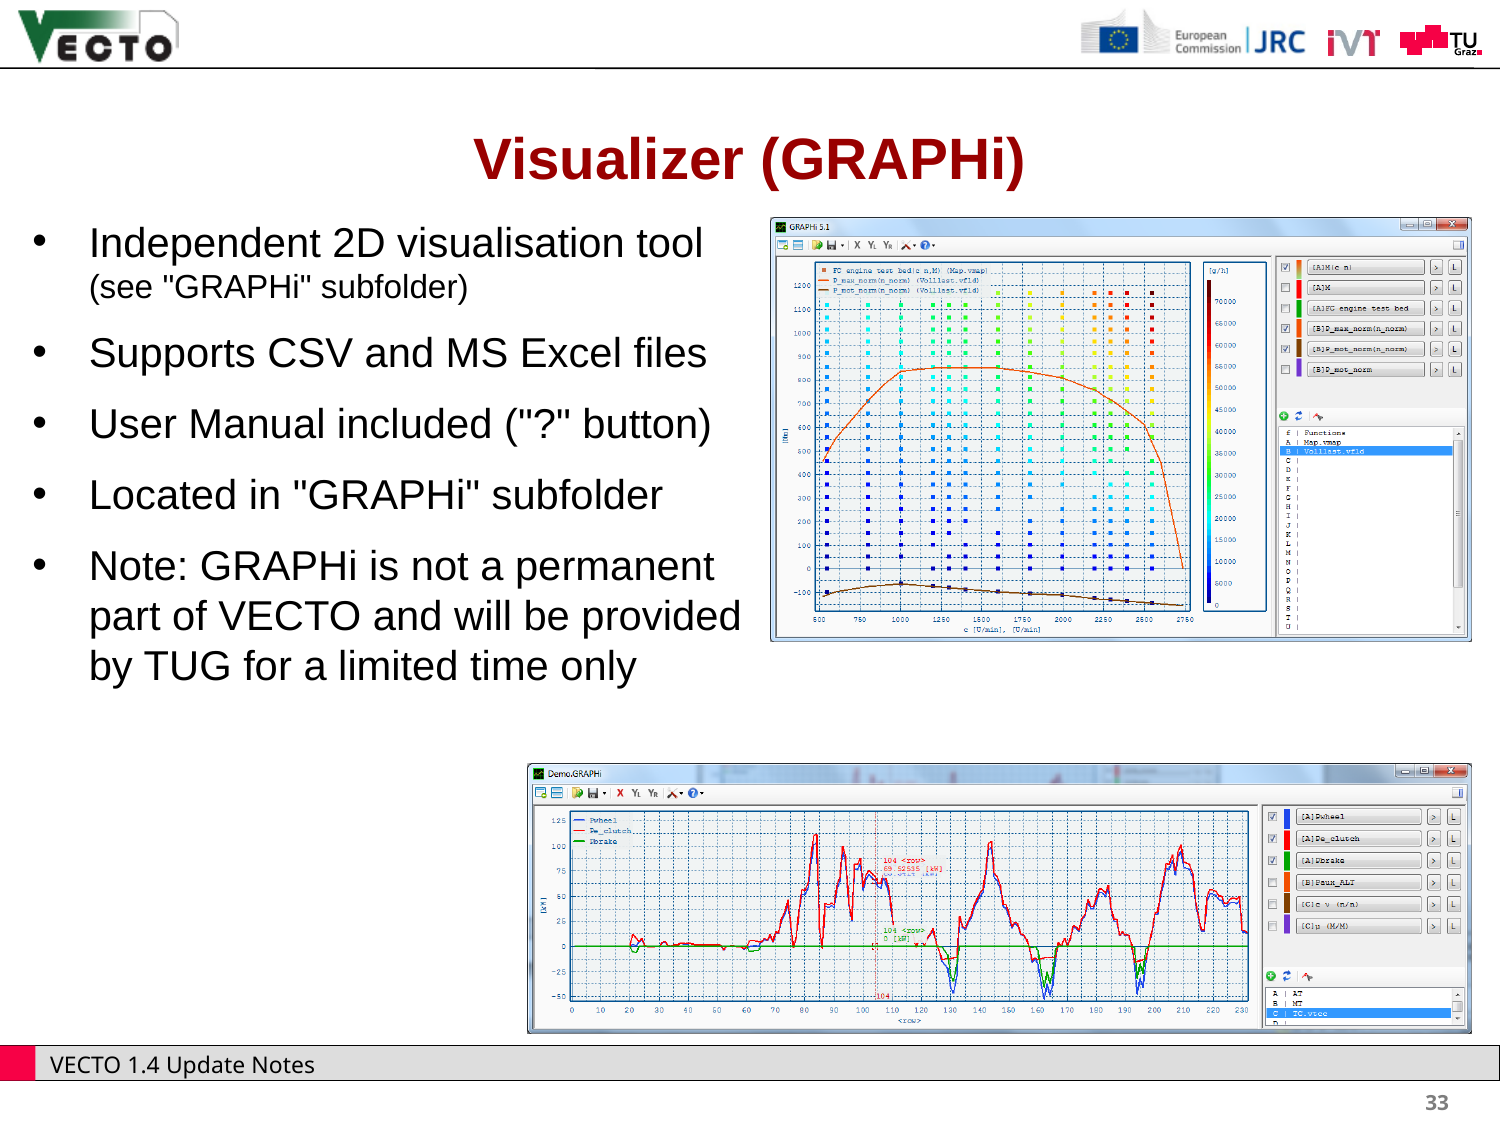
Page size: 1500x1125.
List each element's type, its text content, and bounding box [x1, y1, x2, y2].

picture [527, 763, 1473, 1034]
text_box Independent 2D visualisation tool (see "GRAPHi" subfolder) Supports CSV and MS Excel files User Manual included ("?" button) Located in "GRAPHi" subfolder Note: GRAPHi is not a permanent part of VECTO and will be provided by TUG for a limited time only [17, 208, 774, 697]
picture [1328, 30, 1380, 56]
picture [17, 9, 179, 65]
title Visualizer (GRAPHi) [0, 127, 1500, 185]
picture [1080, 7, 1306, 54]
picture [770, 216, 1473, 642]
